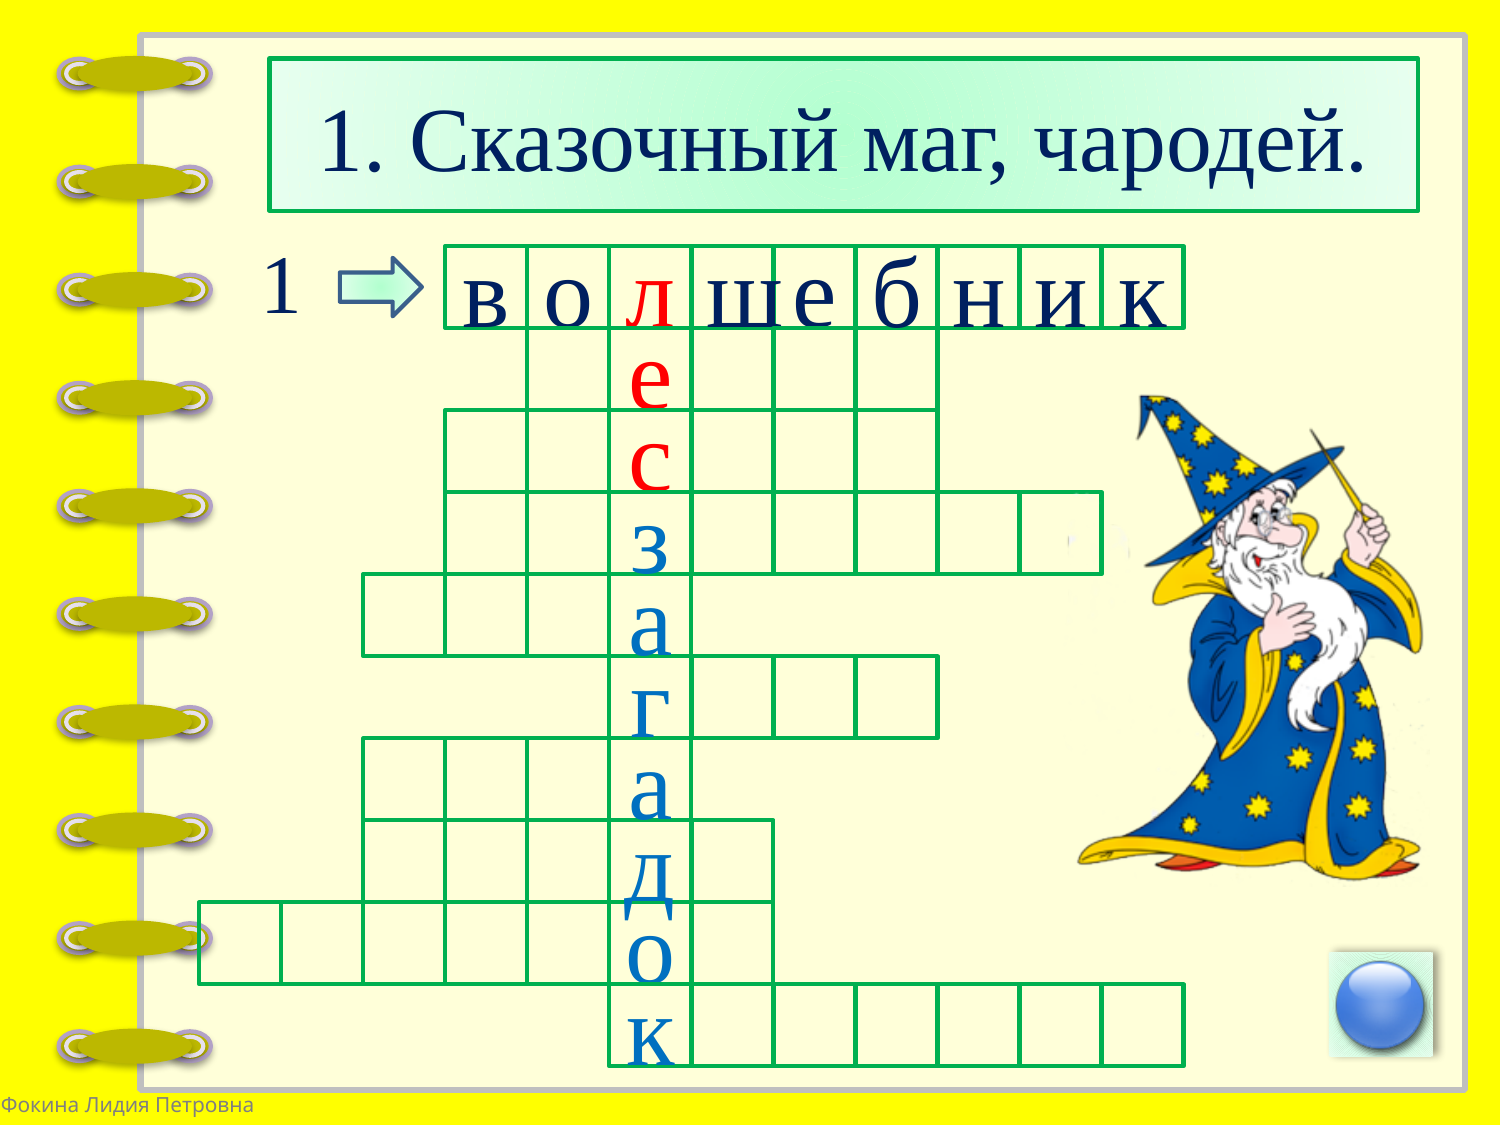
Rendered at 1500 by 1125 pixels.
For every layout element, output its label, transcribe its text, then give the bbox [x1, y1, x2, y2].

text_box [443, 572, 525, 658]
text_box [775, 408, 858, 494]
text_box [858, 982, 940, 1068]
text_box [935, 490, 1022, 576]
picture [1328, 951, 1434, 1057]
text_box [853, 654, 940, 740]
text_box [443, 494, 525, 572]
text_box о [529, 244, 611, 326]
text_box [525, 326, 607, 408]
picture [1054, 386, 1430, 887]
text_box [279, 900, 361, 986]
text_box е [775, 244, 858, 326]
text_box о [611, 904, 689, 982]
text_box [771, 654, 853, 740]
text_box [361, 736, 447, 818]
text_box 1 [246, 222, 305, 338]
text_box [361, 572, 443, 658]
text_box г [607, 658, 689, 740]
text_box к [607, 982, 689, 1068]
text_box [689, 494, 775, 576]
text_box [443, 818, 525, 904]
text_box [775, 494, 858, 576]
text_box [689, 818, 775, 900]
text_box [525, 818, 611, 904]
text_box [689, 654, 771, 740]
text_box и [1022, 244, 1104, 330]
text_box [858, 330, 940, 408]
text_box [525, 494, 611, 572]
text_box [337, 255, 424, 319]
text_box [525, 904, 611, 986]
text_box [775, 982, 858, 1068]
text_box [689, 982, 775, 1068]
text_box з [611, 490, 689, 576]
text_box [361, 900, 447, 986]
text_box а [611, 740, 693, 822]
text_box [940, 982, 1022, 1068]
text_box а [611, 576, 693, 658]
text_box [525, 408, 611, 494]
text_box [197, 900, 279, 986]
text_box [447, 736, 529, 818]
text_box д [611, 822, 689, 904]
text_box ш [693, 244, 775, 330]
text_box [771, 326, 858, 408]
text_box с [611, 408, 689, 490]
text_box [529, 736, 611, 818]
text_box [858, 408, 940, 494]
text_box [1099, 982, 1186, 1068]
text_box [443, 408, 525, 494]
text_box [1022, 490, 1049, 576]
text_box л [611, 244, 693, 326]
text_box 1. Сказочный маг, чародей. [267, 56, 1420, 213]
text_box е [607, 326, 693, 408]
text_box [693, 330, 771, 408]
text_box [525, 572, 611, 658]
text_box [361, 818, 443, 900]
text_box б [858, 244, 935, 330]
text_box [858, 494, 935, 576]
text_box к [1104, 244, 1186, 330]
text_box н [935, 244, 1022, 330]
text_box в [443, 244, 529, 330]
text_box [689, 900, 775, 982]
text_box [447, 904, 525, 986]
text_box [1022, 982, 1099, 1068]
text_box [689, 408, 775, 494]
